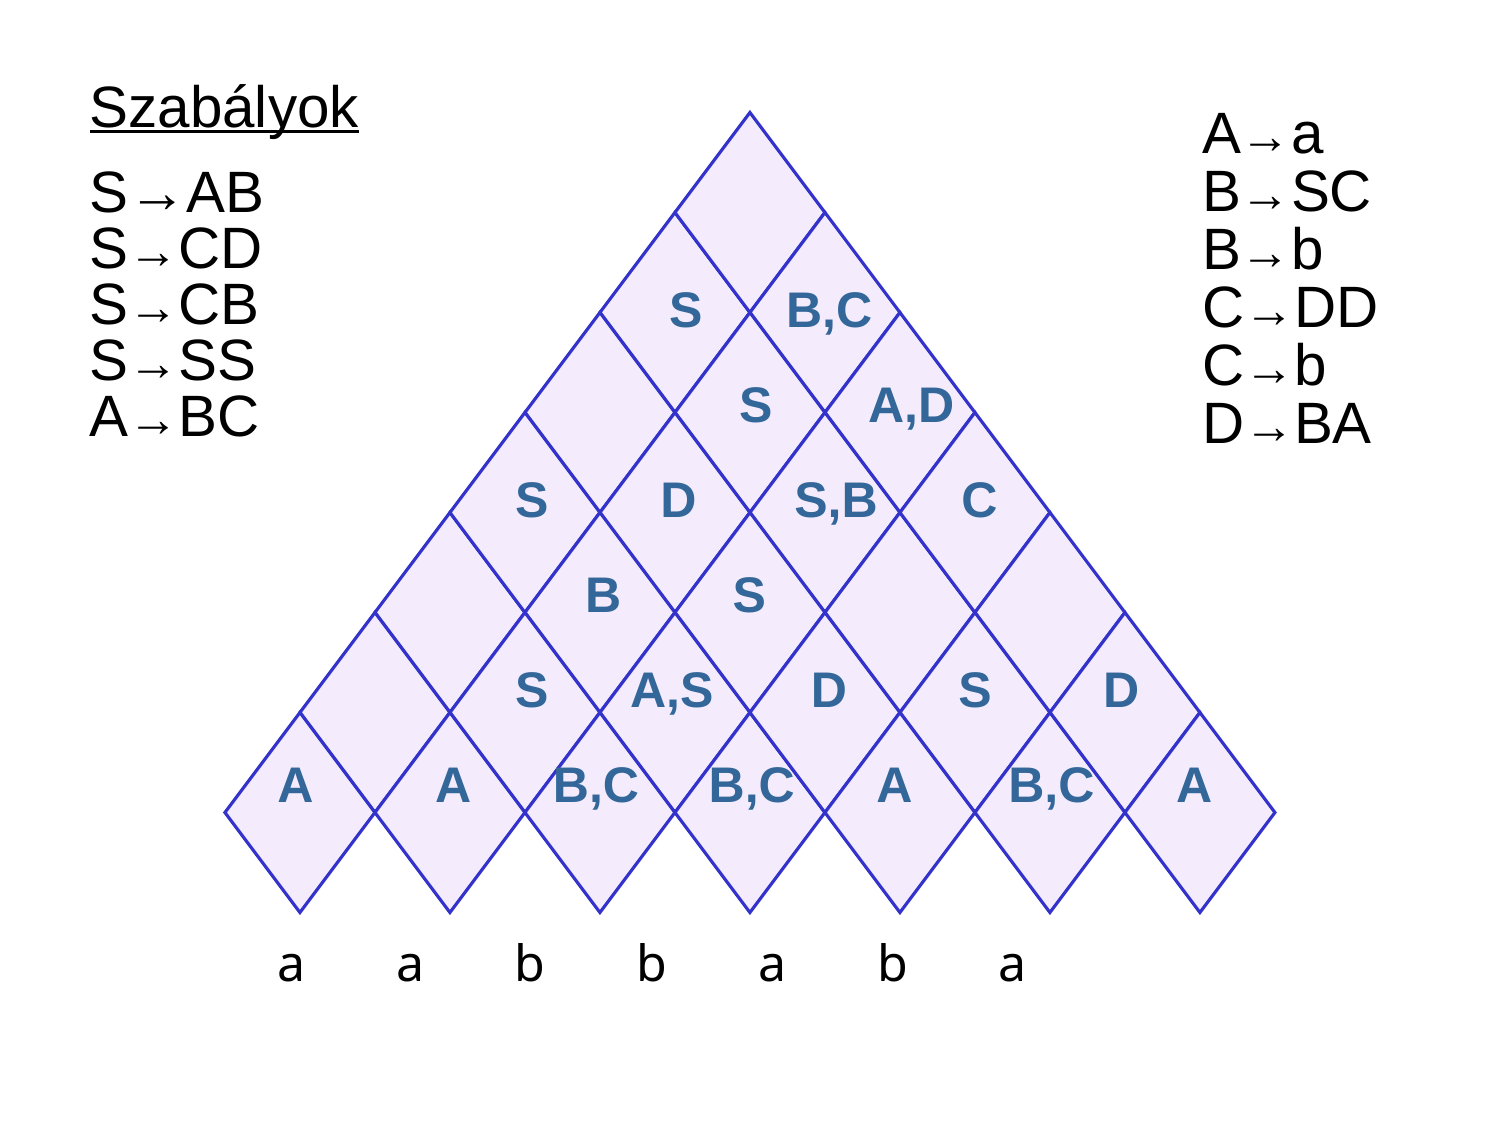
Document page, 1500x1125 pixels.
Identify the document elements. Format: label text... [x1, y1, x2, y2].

text_box [530, 820, 670, 913]
text_box [980, 820, 1120, 913]
text_box [224, 763, 370, 913]
text_box a a b b a b a [262, 924, 1250, 999]
text_box [830, 820, 970, 913]
text_box [380, 820, 520, 913]
text_box [680, 820, 820, 913]
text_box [74, 74, 1413, 464]
text_box S S B,C S A,D S D S,B C B S S A,S D S D A A B,C B,C A B,C A [262, 174, 1475, 820]
text_box [1130, 820, 1270, 913]
